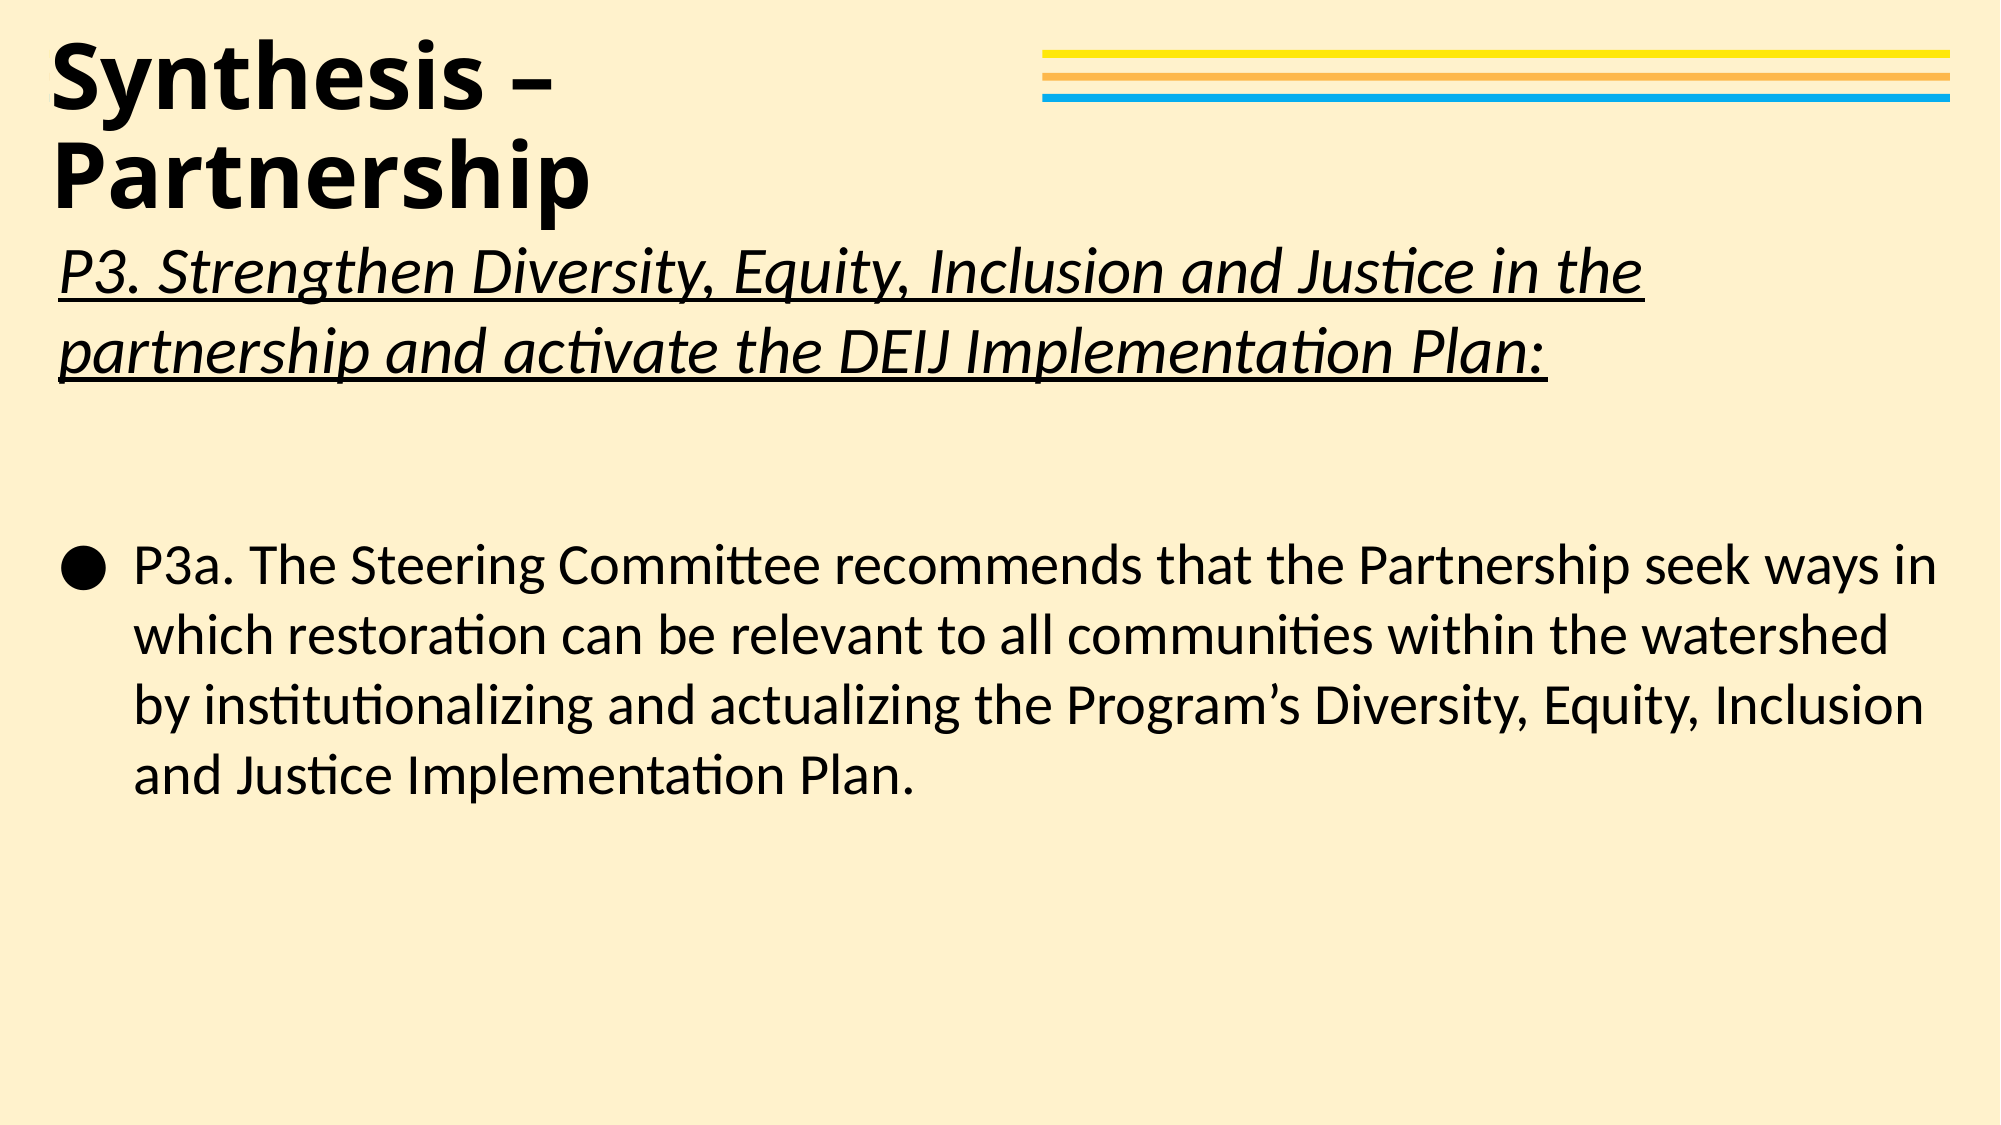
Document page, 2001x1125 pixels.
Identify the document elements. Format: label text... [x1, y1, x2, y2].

list P3. Strengthen Diversity, Equity, Inclusion and Justice in the partnership and activate the DEIJ Implementation Plan: P3a. The Steering Committee recommends that the Partnership seek ways in which restoration can be relevant to all communities within the watershed by institutionalizing and actualizing the Program’s Diversity, Equity, Inclusion and Justice Implementation Plan. [49, 226, 1950, 750]
title Synthesis – Partnership [49, 29, 1043, 226]
